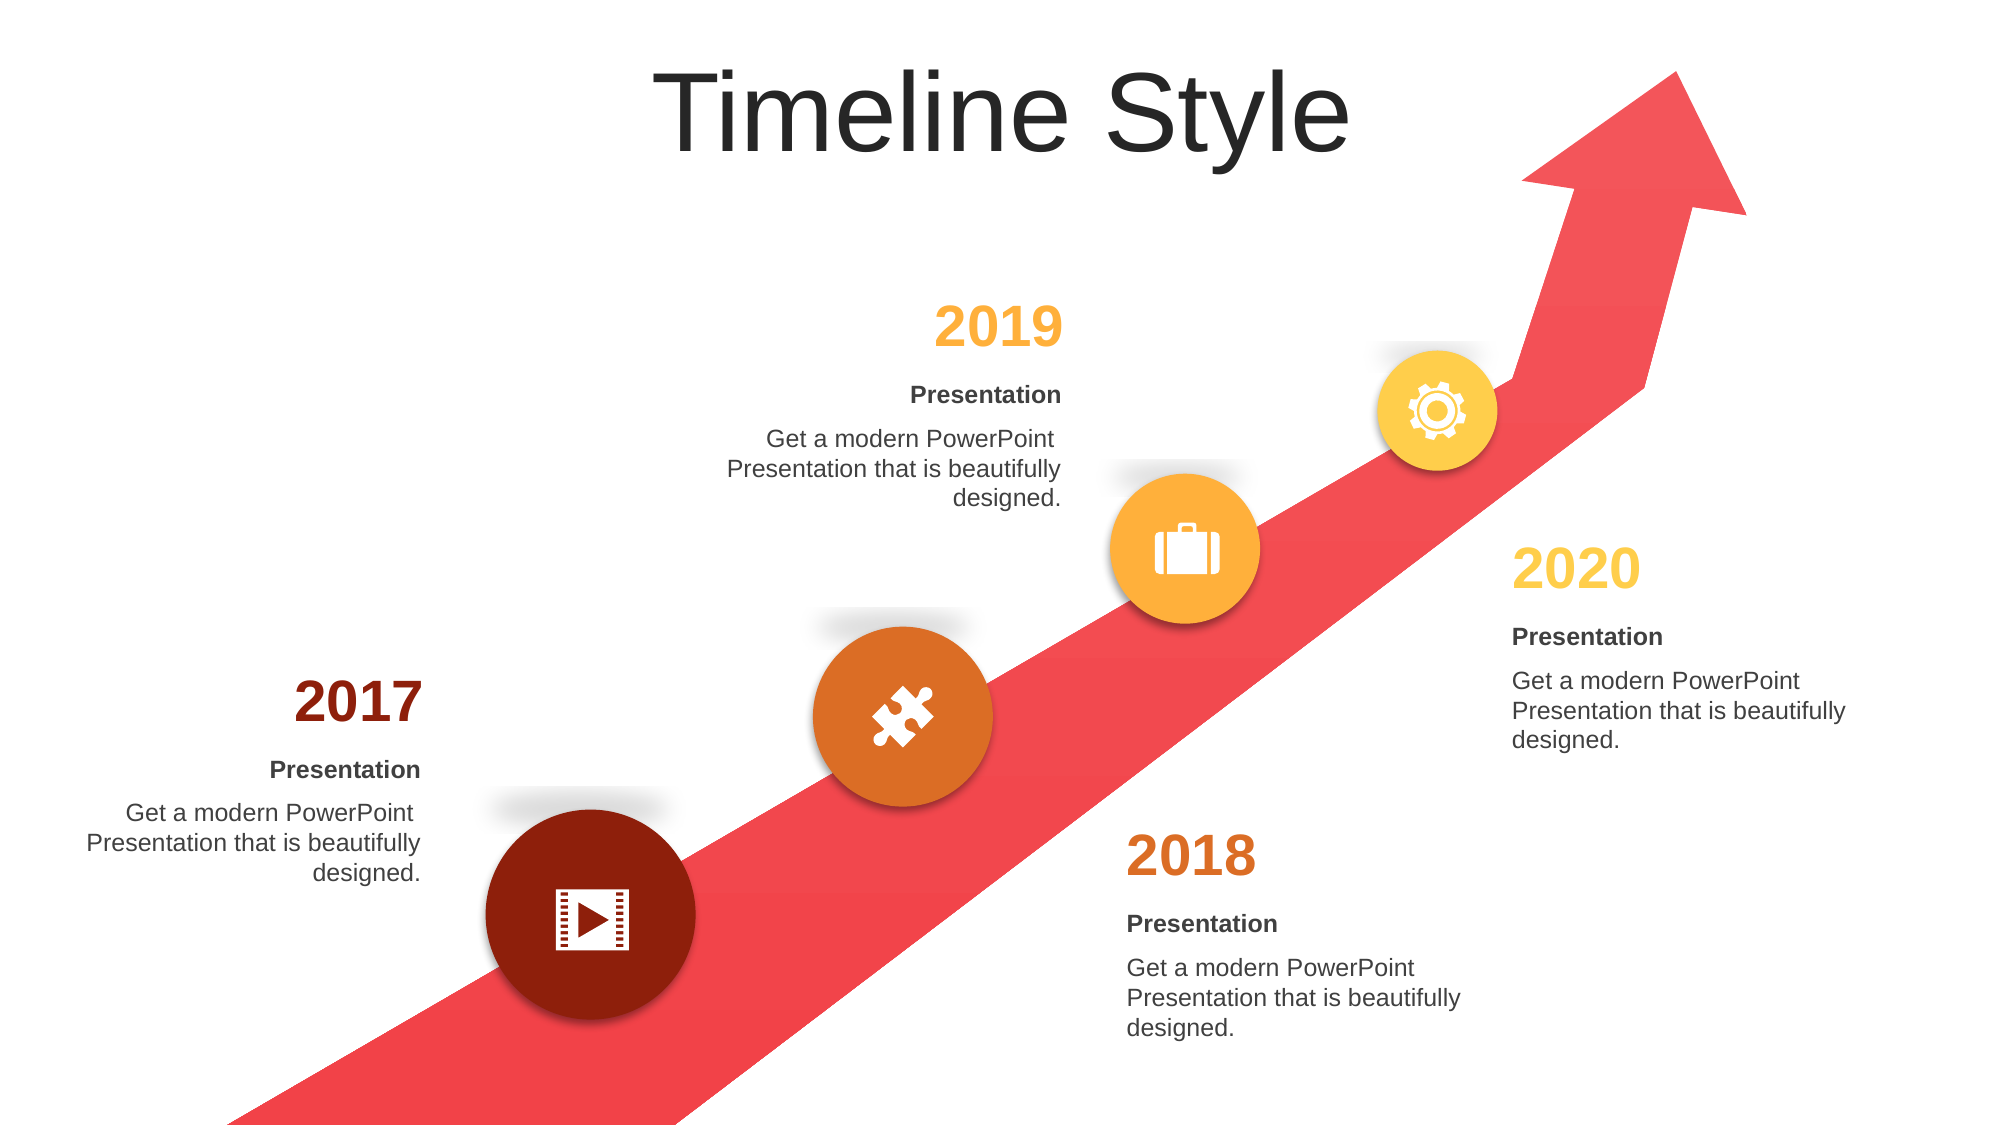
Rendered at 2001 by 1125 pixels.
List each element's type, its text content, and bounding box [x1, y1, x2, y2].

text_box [1112, 809, 1467, 1050]
text_box [484, 808, 697, 1021]
list Timeline Style [53, 55, 1952, 175]
text_box [1166, 521, 1221, 576]
text_box [1153, 530, 1165, 576]
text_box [81, 655, 439, 896]
text_box [1376, 349, 1499, 472]
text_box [1497, 522, 1852, 763]
text_box [1109, 472, 1262, 625]
text_box [811, 625, 994, 808]
text_box [225, 175, 1749, 1125]
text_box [722, 280, 1080, 521]
text_box [1407, 380, 1468, 442]
text_box [870, 684, 936, 749]
text_box [555, 888, 630, 952]
